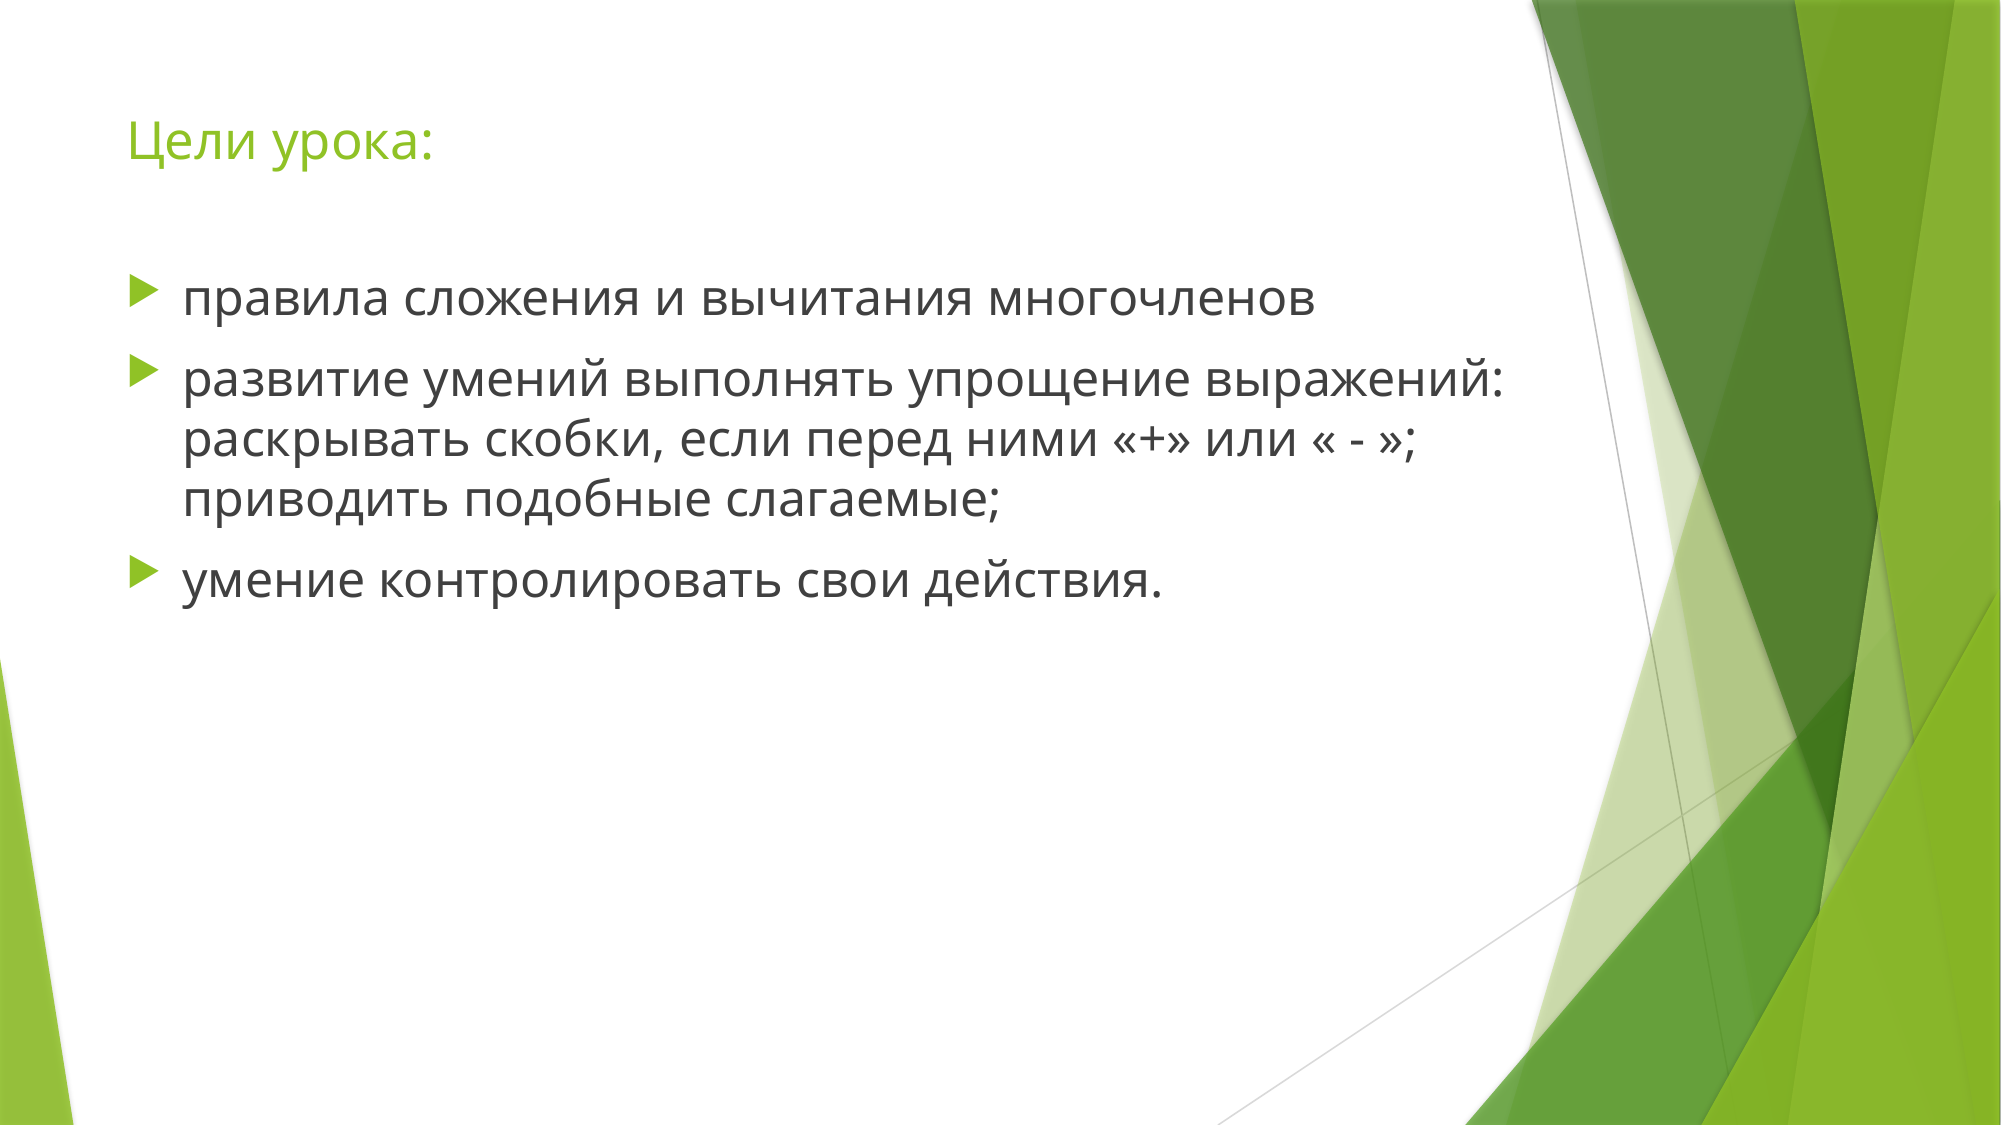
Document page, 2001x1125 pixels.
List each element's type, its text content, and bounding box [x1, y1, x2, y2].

title Цели урока: [111, 99, 1522, 243]
list правила сложения и вычитания многочленов развитие умений выполнять упрощение выражений: раскрывать скобки, если перед ними «+» или « - »; приводить подобные слагаемые; умение контролировать свои действия. [111, 258, 1522, 895]
